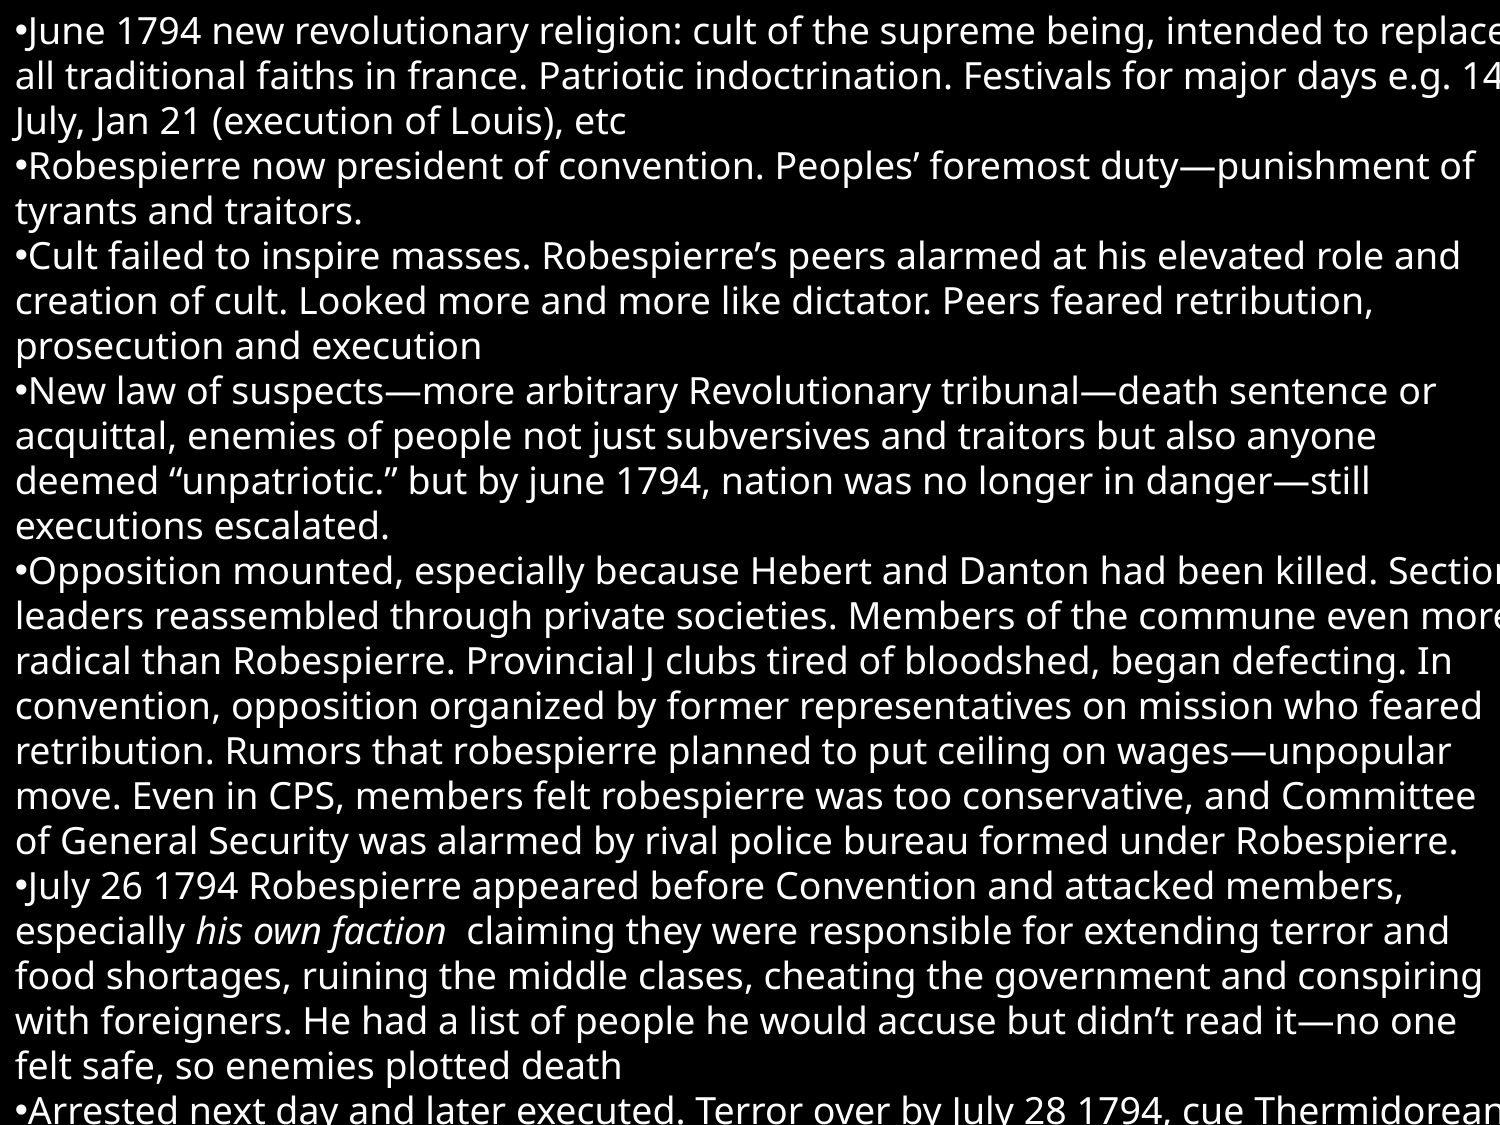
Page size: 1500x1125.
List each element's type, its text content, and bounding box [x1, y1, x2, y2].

text_box June 1794 new revolutionary religion: cult of the supreme being, intended to replace all traditional faiths in france. Patriotic indoctrination. Festivals for major days e.g. 14 July, Jan 21 (execution of Louis), etc Robespierre now president of convention. Peoples’ foremost duty—punishment of tyrants and traitors. Cult failed to inspire masses. Robespierre’s peers alarmed at his elevated role and creation of cult. Looked more and more like dictator. Peers feared retribution, prosecution and execution New law of suspects—more arbitrary Revolutionary tribunal—death sentence or acquittal, enemies of people not just subversives and traitors but also anyone deemed “unpatriotic.” but by june 1794, nation was no longer in danger—still executions escalated. Opposition mounted, especially because Hebert and Danton had been killed. Section leaders reassembled through private societies. Members of the commune even more radical than Robespierre. Provincial J clubs tired of bloodshed, began defecting. In convention, opposition organized by former representatives on mission who feared retribution. Rumors that robespierre planned to put ceiling on wages—unpopular move. Even in CPS, members felt robespierre was too conservative, and Committee of General Security was alarmed by rival police bureau formed under Robespierre. July 26 1794 Robespierre appeared before Convention and attacked members, especially his own faction claiming they were responsible for extending terror and food shortages, ruining the middle clases, cheating the government and conspiring with foreigners. He had a list of people he would accuse but didn’t read it—no one felt safe, so enemies plotted death Arrested next day and later executed. Terror over by July 28 1794, cue Thermidorean reaction [0, 0, 1500, 1125]
